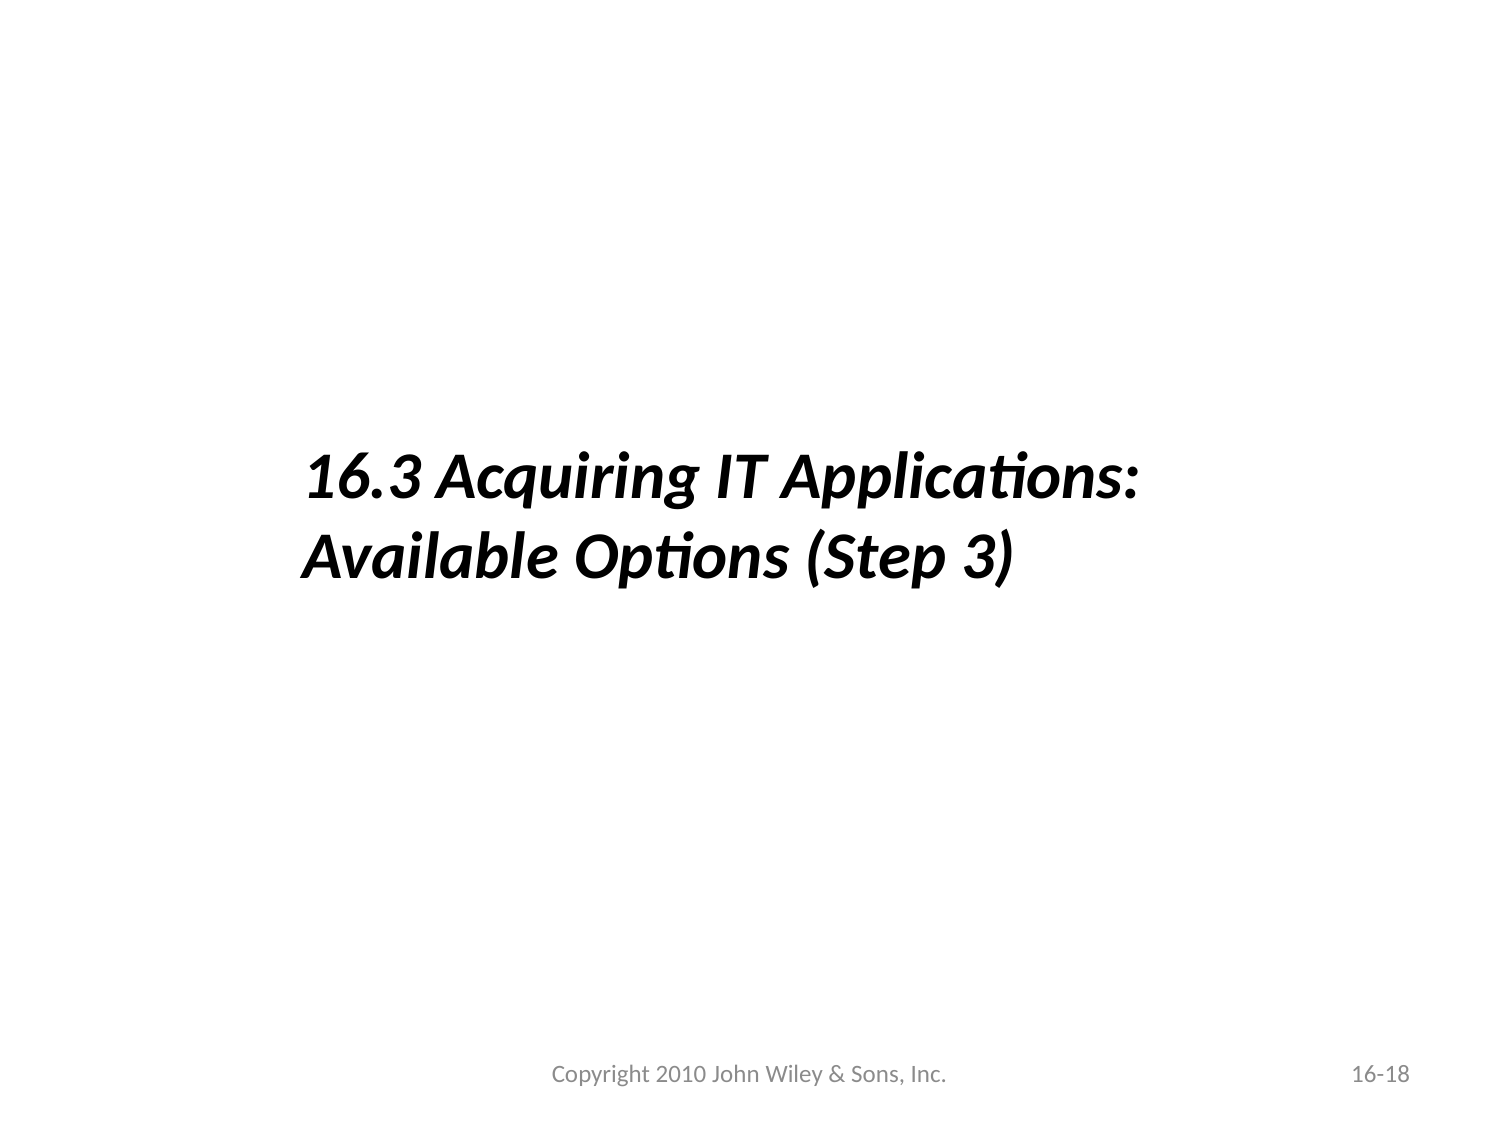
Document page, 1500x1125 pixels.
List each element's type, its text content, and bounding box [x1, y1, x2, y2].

text_box 16.3 Acquiring IT Applications: Available Options (Step 3) [287, 424, 1313, 600]
footer Copyright 2010 John Wiley & Sons, Inc. [512, 1042, 988, 1103]
slide_number 16-18 [1074, 1042, 1425, 1103]
